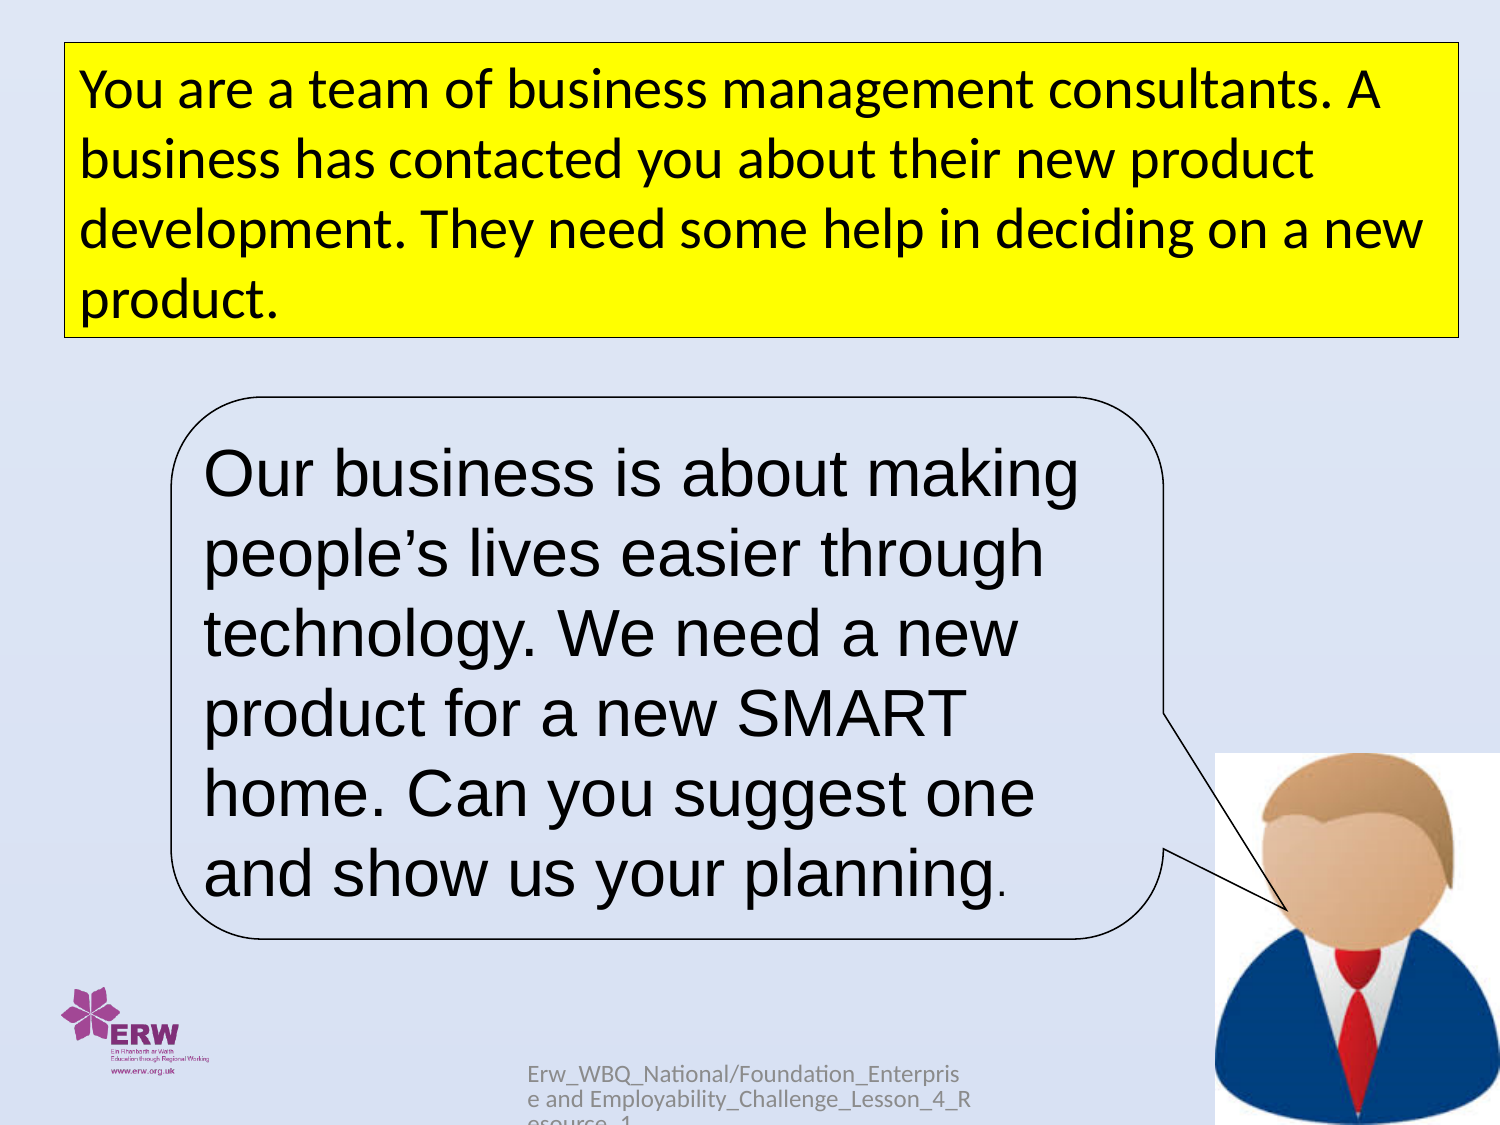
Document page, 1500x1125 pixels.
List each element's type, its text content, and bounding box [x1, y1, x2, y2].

text_box You are a team of business management consultants. A business has contacted you about their new product development. They need some help in deciding on a new product. [64, 42, 1459, 338]
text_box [170, 396, 1500, 1125]
picture [60, 987, 209, 1076]
